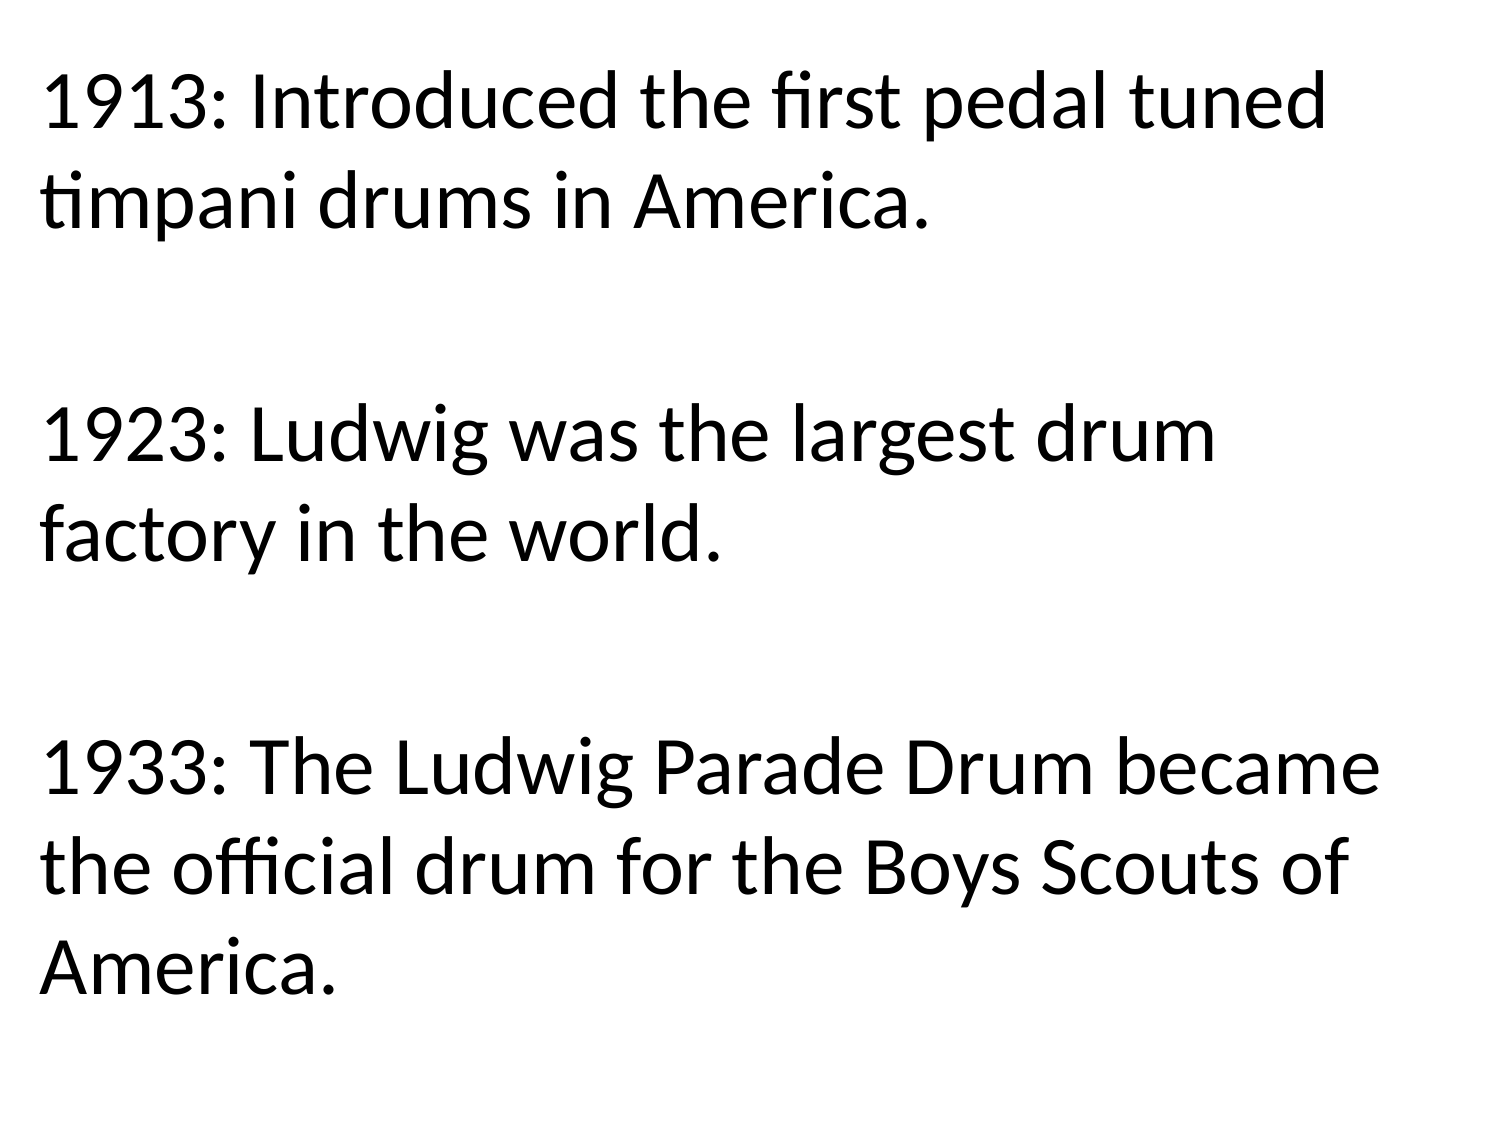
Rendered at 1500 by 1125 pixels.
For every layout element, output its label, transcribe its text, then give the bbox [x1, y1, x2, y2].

list 1913: Introduced the first pedal tuned timpani drums in America. 1923: Ludwig was the largest drum factory in the world. 1933: The Ludwig Parade Drum became the official drum for the Boys Scouts of America. [24, 37, 1463, 1088]
